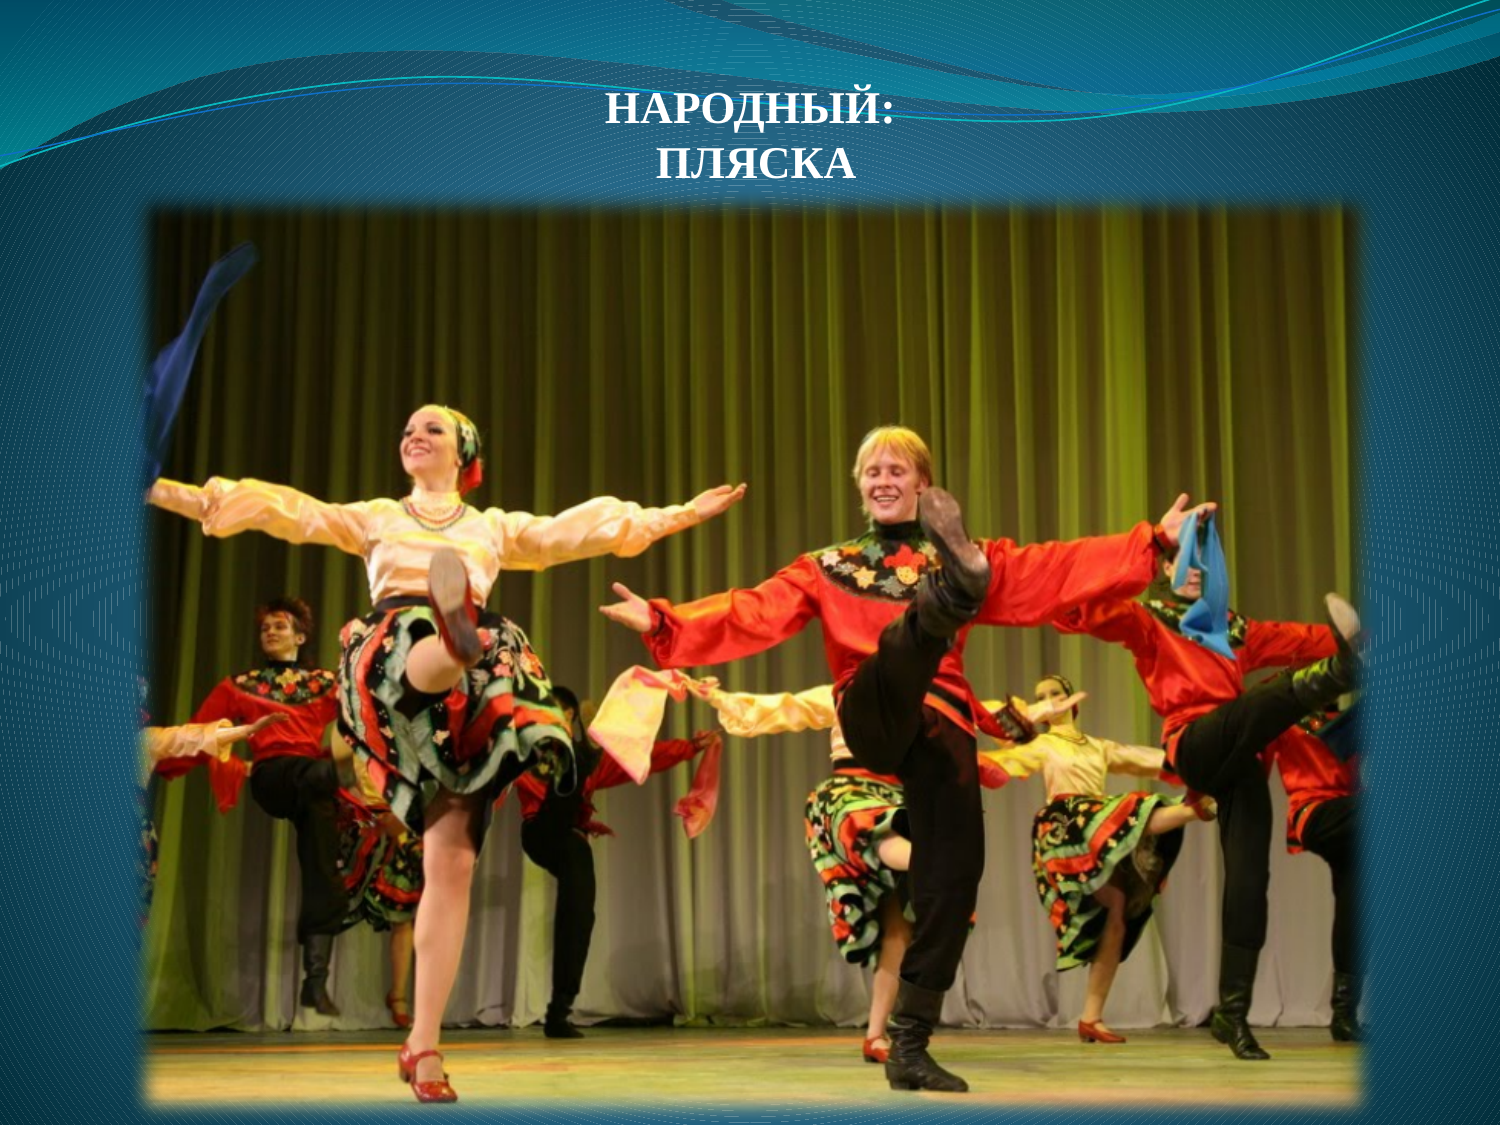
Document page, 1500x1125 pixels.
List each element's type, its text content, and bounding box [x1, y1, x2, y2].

title НАРОДНЫЙ: ПЛЯСКА [75, 70, 1438, 188]
picture [128, 187, 1380, 1125]
